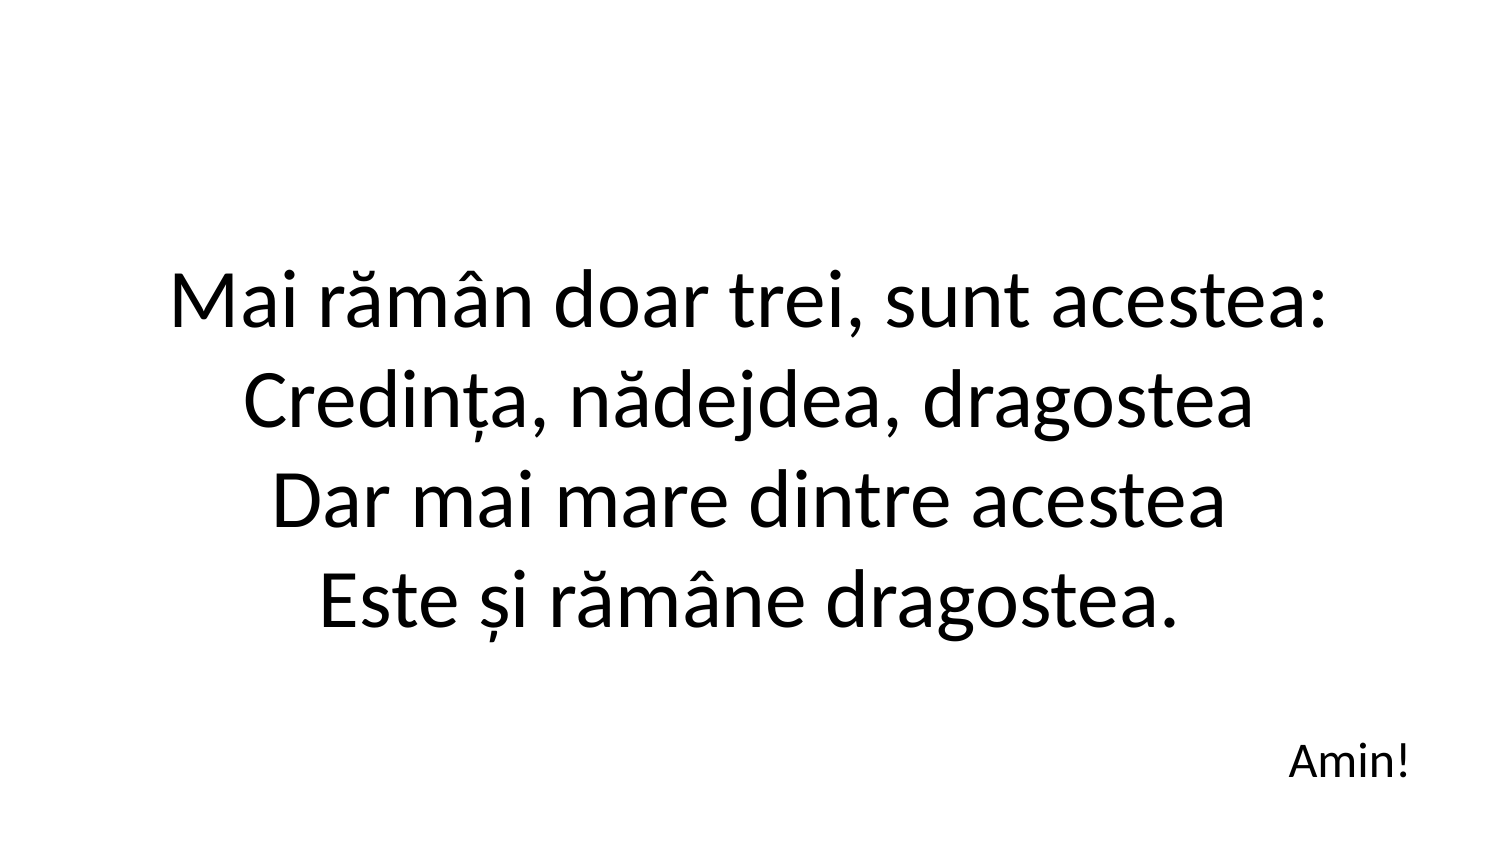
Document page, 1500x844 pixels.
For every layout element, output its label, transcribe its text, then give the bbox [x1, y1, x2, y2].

text_box Amin! [1273, 674, 1427, 795]
text_box Mai rămân doar trei, sunt acestea: Credința, nădejdea, dragostea Dar mai mare dintre acestea Este și rămâne dragostea. [154, 192, 1346, 652]
